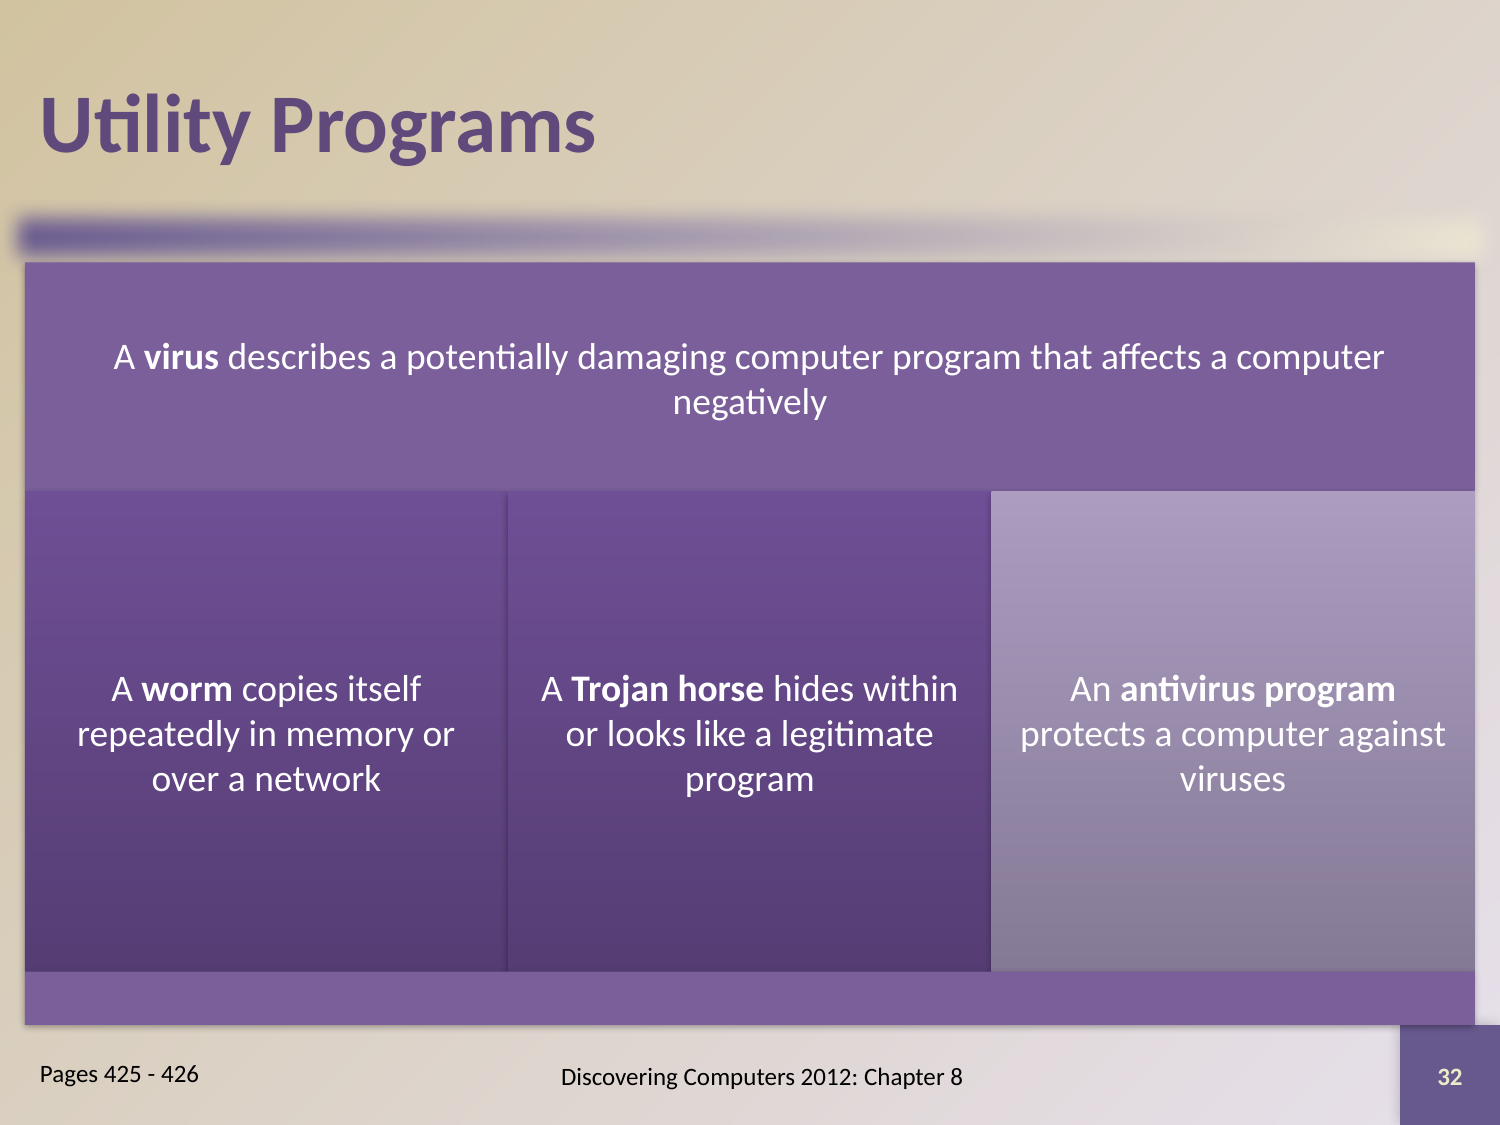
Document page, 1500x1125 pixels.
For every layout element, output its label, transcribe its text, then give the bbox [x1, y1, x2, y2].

list Pages 425 - 426 [24, 1050, 300, 1125]
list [24, 262, 1476, 1026]
title Utility Programs [24, 24, 1475, 213]
slide_number 32 [1400, 1025, 1500, 1125]
footer Discovering Computers 2012: Chapter 8 [450, 1037, 1075, 1113]
